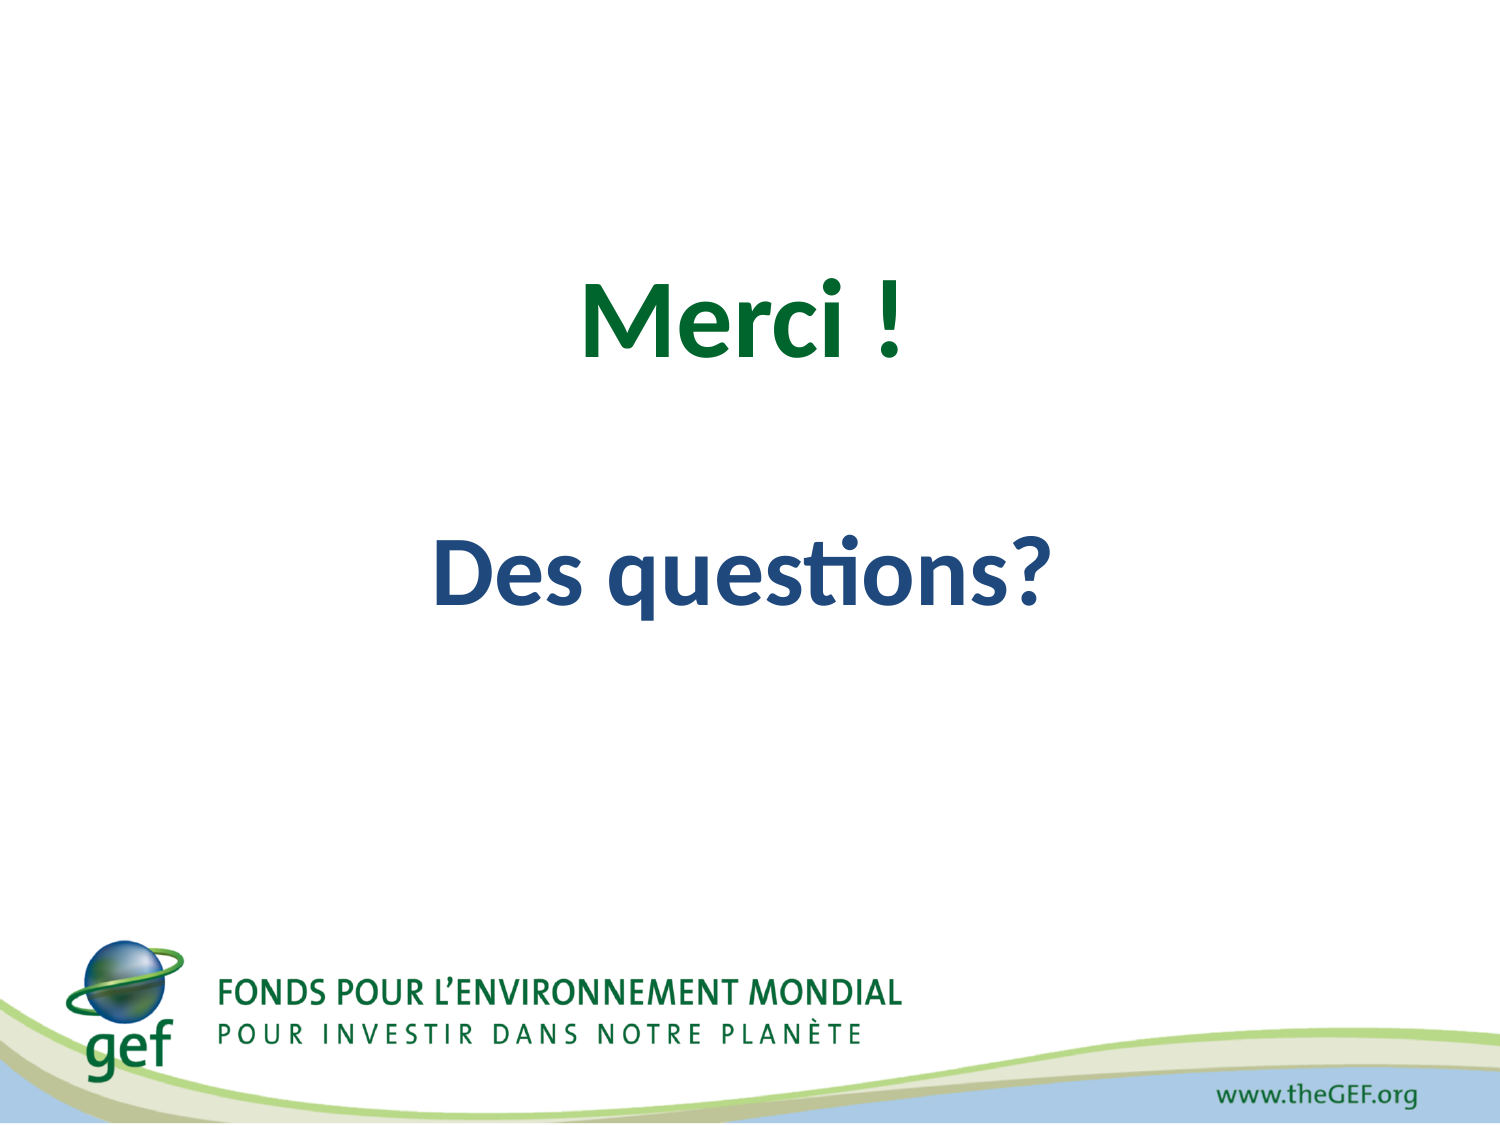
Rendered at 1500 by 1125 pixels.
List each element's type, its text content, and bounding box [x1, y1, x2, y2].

subtitle Merci ! Des questions? [299, 237, 1188, 701]
picture [0, 912, 1500, 1125]
